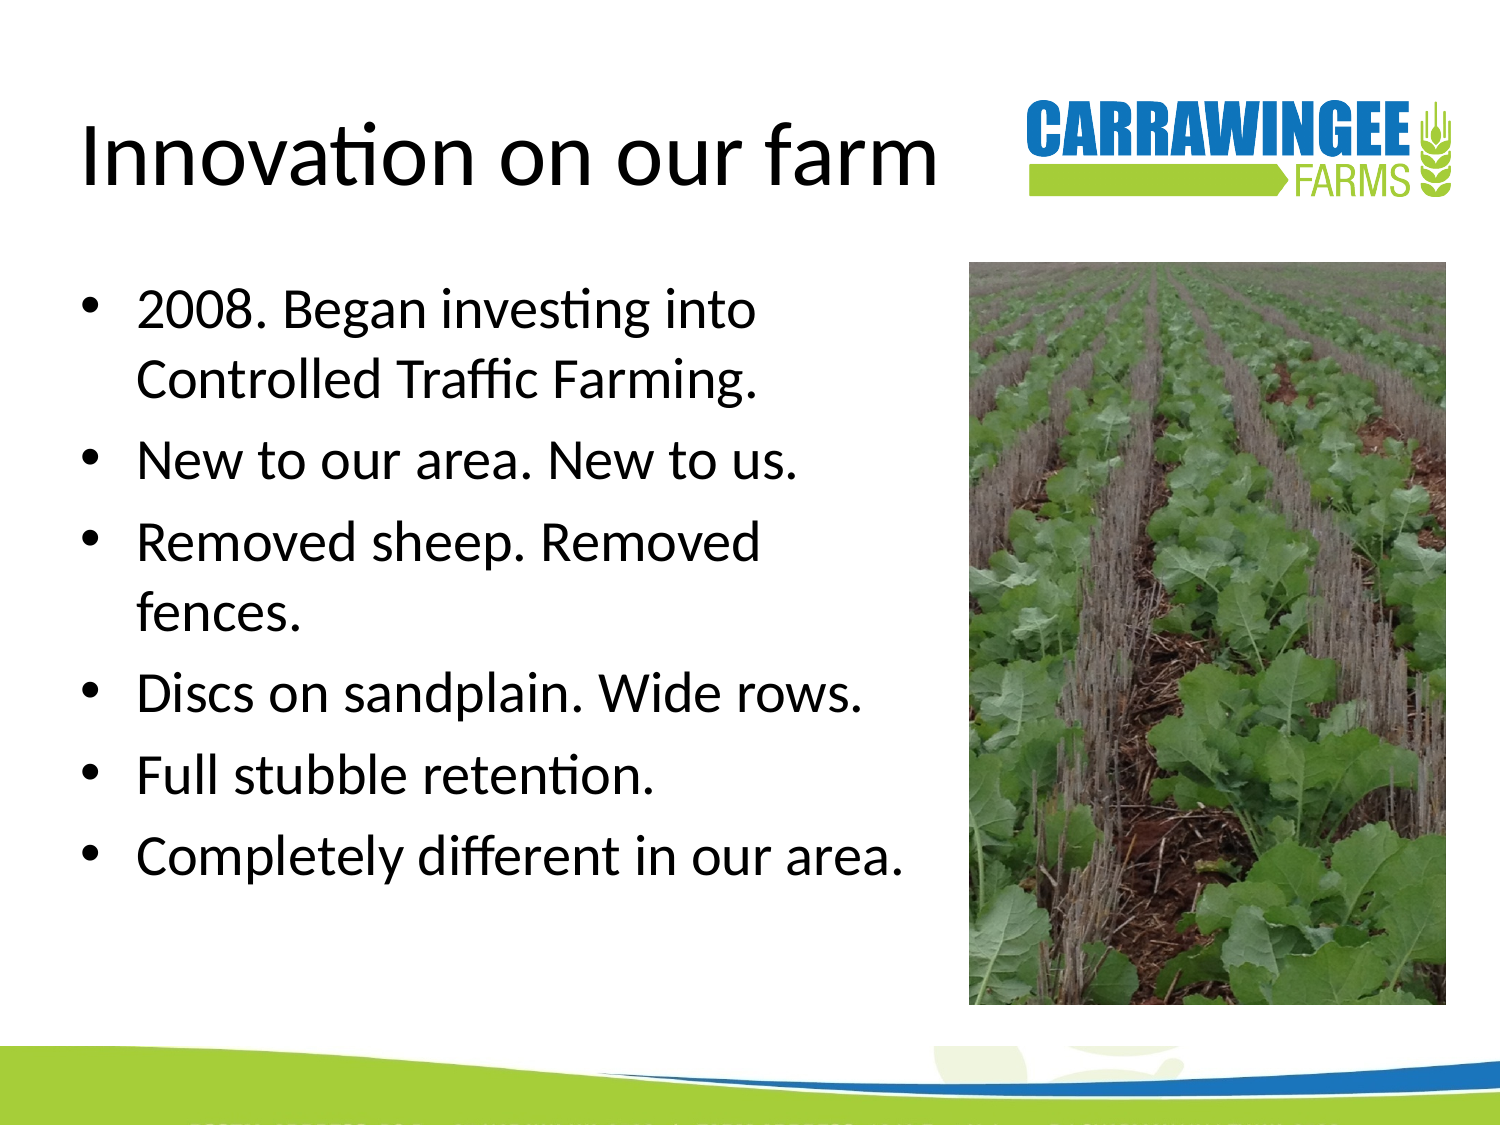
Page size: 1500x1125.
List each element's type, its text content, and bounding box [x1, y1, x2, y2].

list 2008. Began investing into Controlled Traffic Farming. New to our area. New to us. Removed sheep. Removed fences. Discs on sandplain. Wide rows. Full stubble retention. Completely different in our area. [64, 262, 939, 1005]
text_box Innovation on our farm [64, 78, 1415, 219]
picture [0, 1046, 1500, 1125]
picture [1027, 100, 1452, 197]
picture [969, 262, 1446, 1006]
